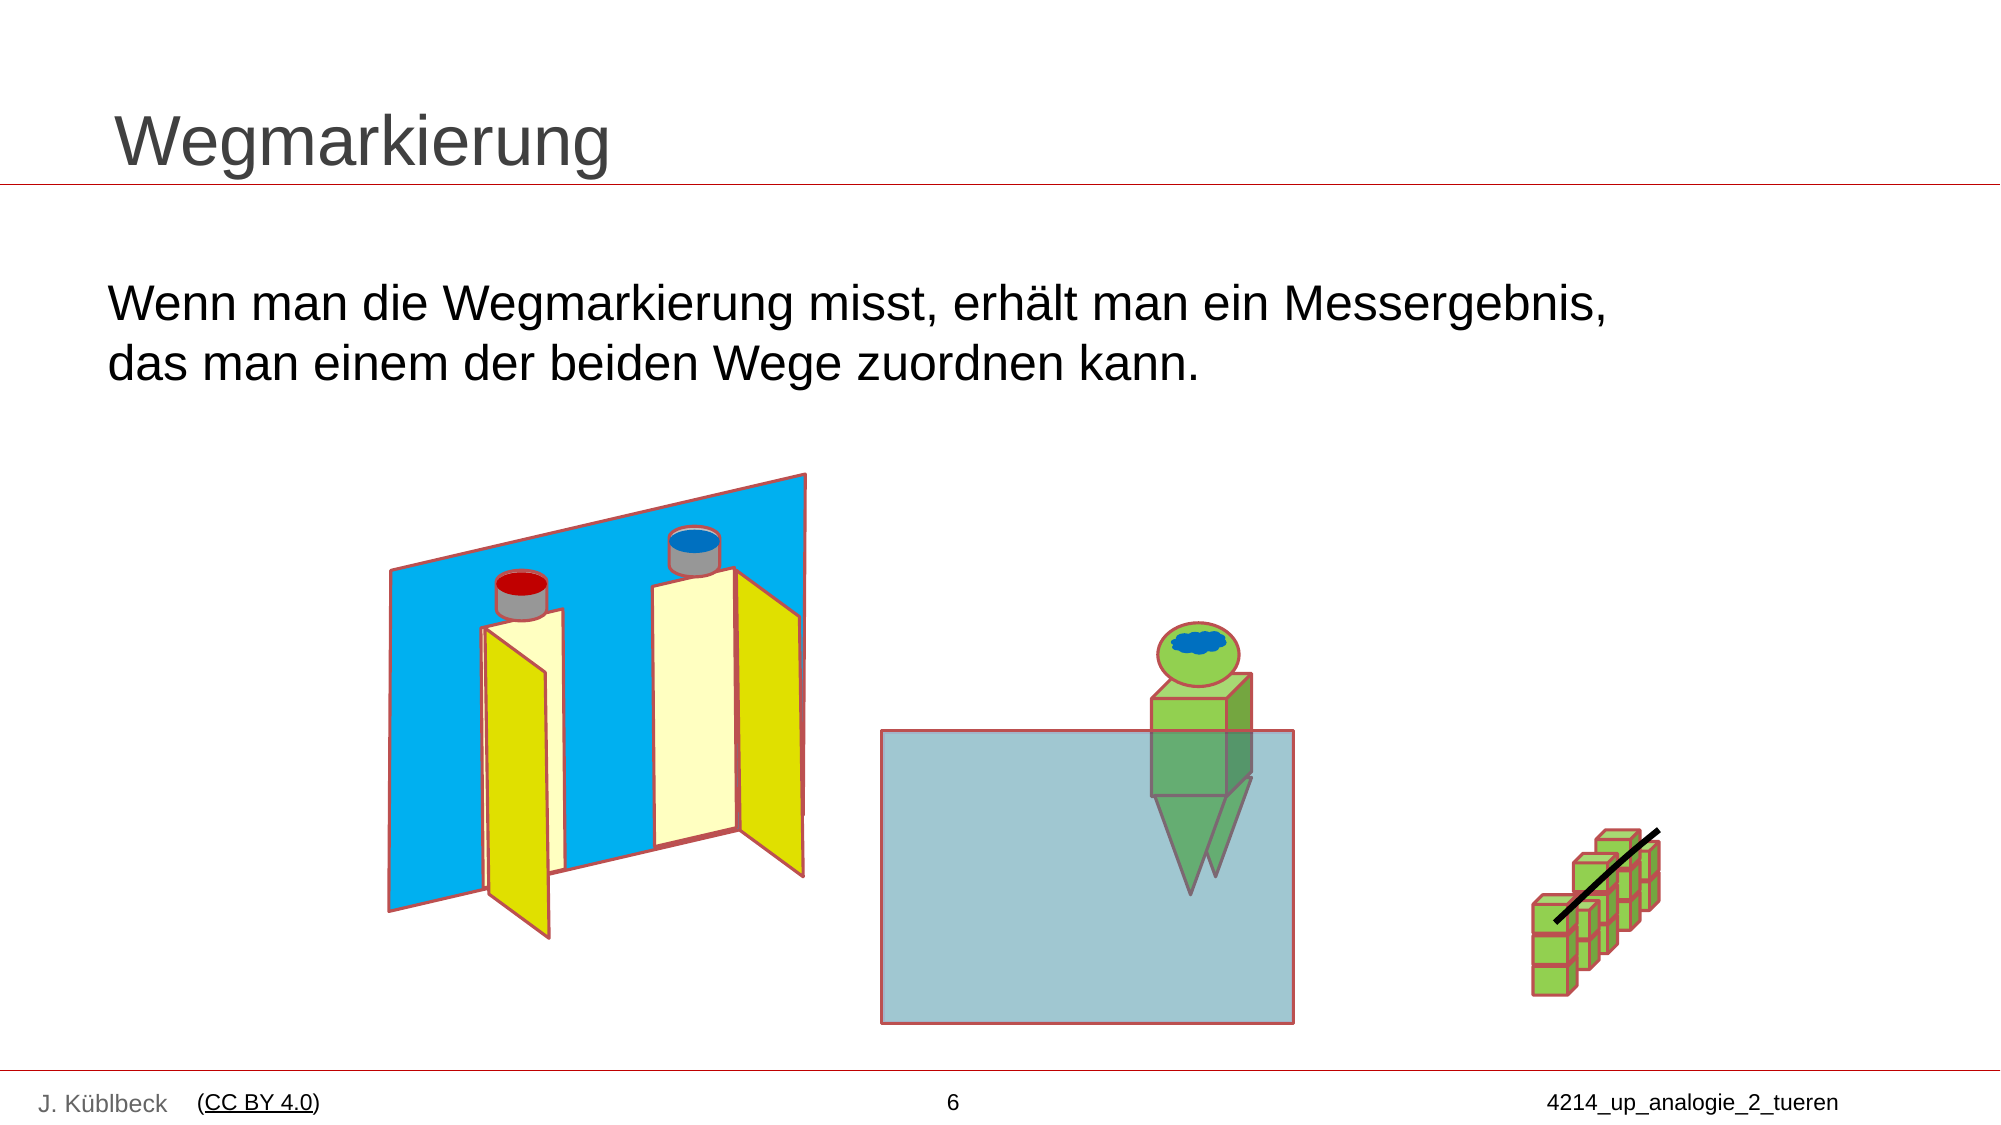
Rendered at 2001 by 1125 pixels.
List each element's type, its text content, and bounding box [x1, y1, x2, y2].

list Wenn man die Wegmarkierung misst, erhält man ein Messergebnis, das man einem der beiden Wege zuordnen kann. [75, 262, 1804, 1071]
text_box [1151, 622, 1252, 896]
text_box [880, 729, 1295, 1025]
title Wegmarkierung [99, 90, 1900, 185]
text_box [1532, 829, 1660, 996]
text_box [344, 525, 888, 890]
